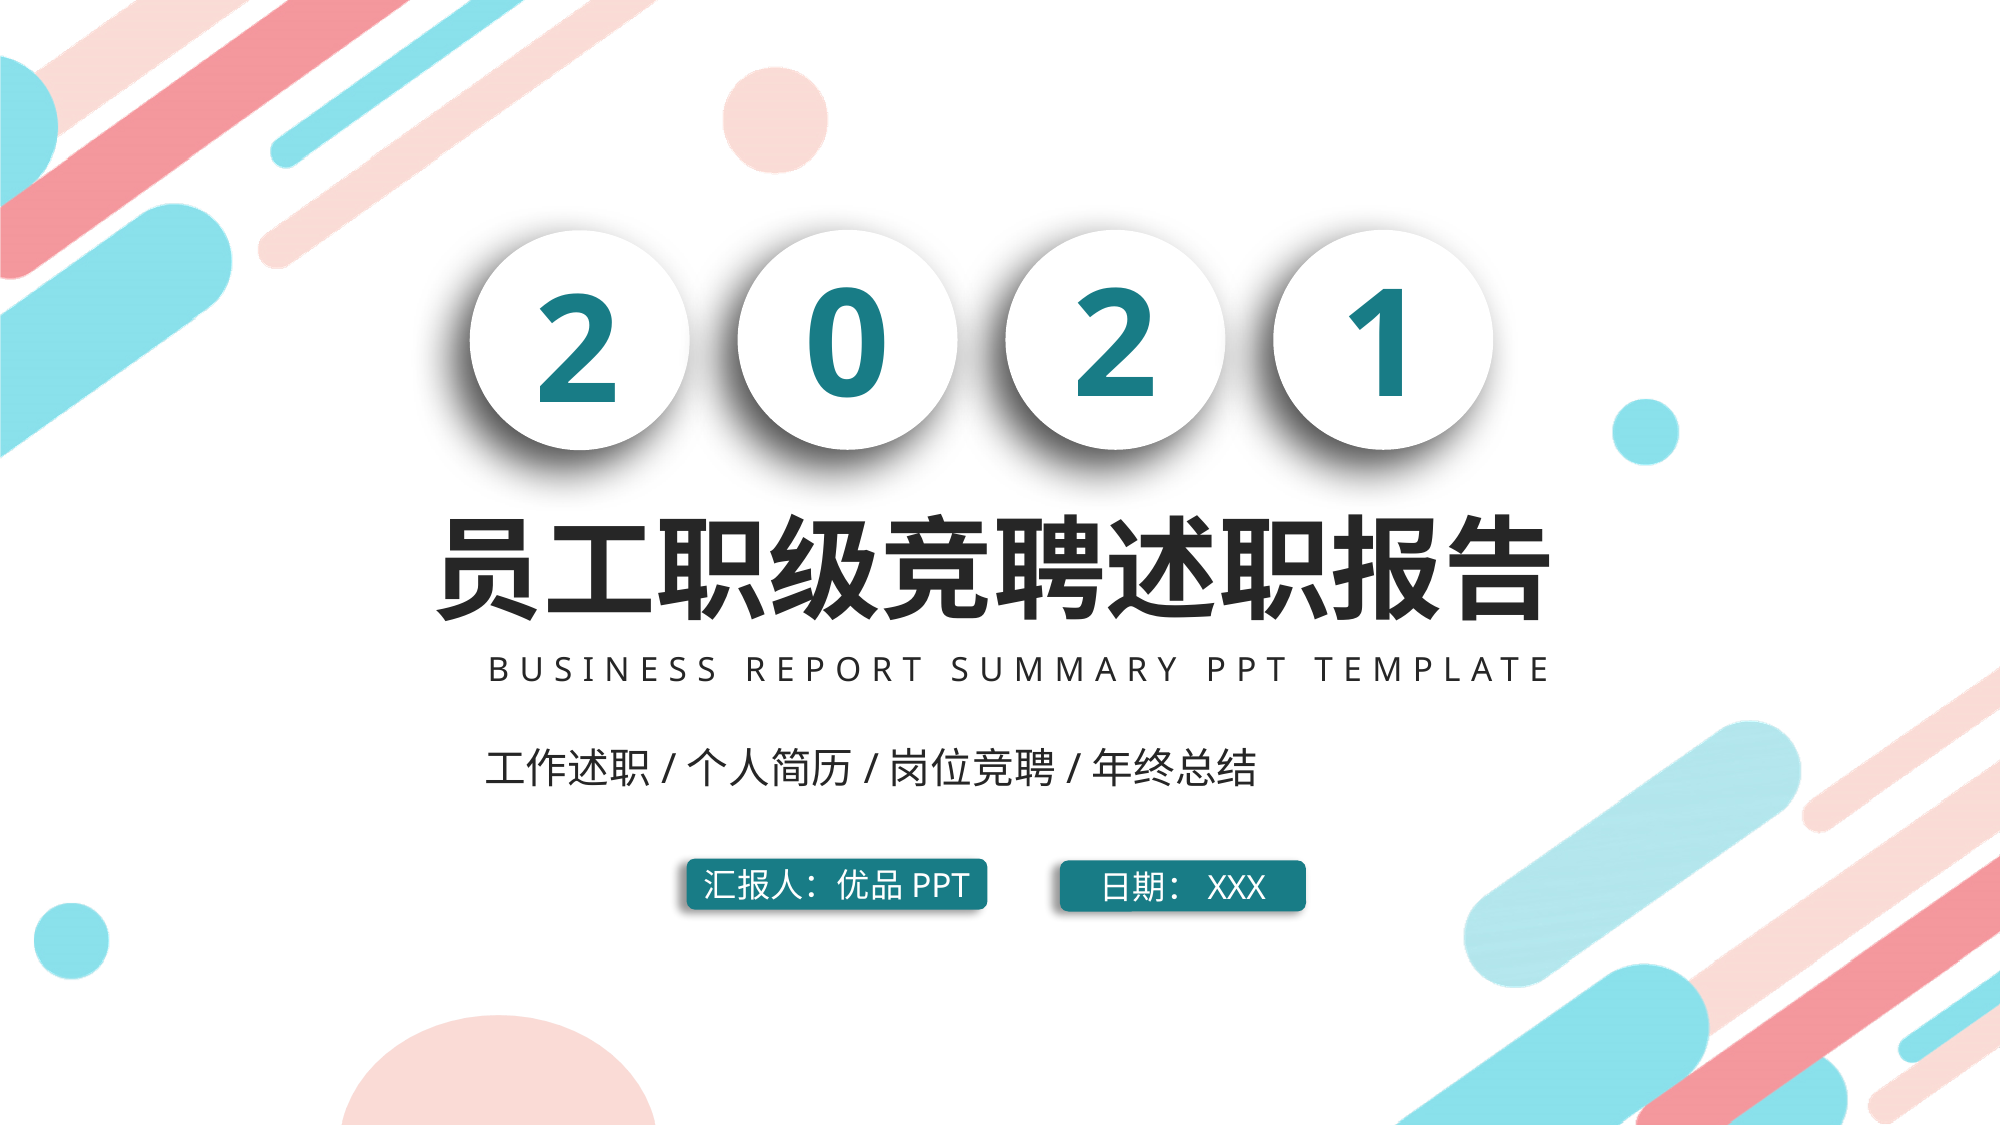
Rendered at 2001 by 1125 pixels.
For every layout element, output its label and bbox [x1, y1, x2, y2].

text_box [740, 232, 955, 447]
text_box [1276, 232, 1491, 447]
picture [0, 0, 2000, 1125]
text_box [472, 233, 687, 448]
text_box [1008, 232, 1223, 447]
